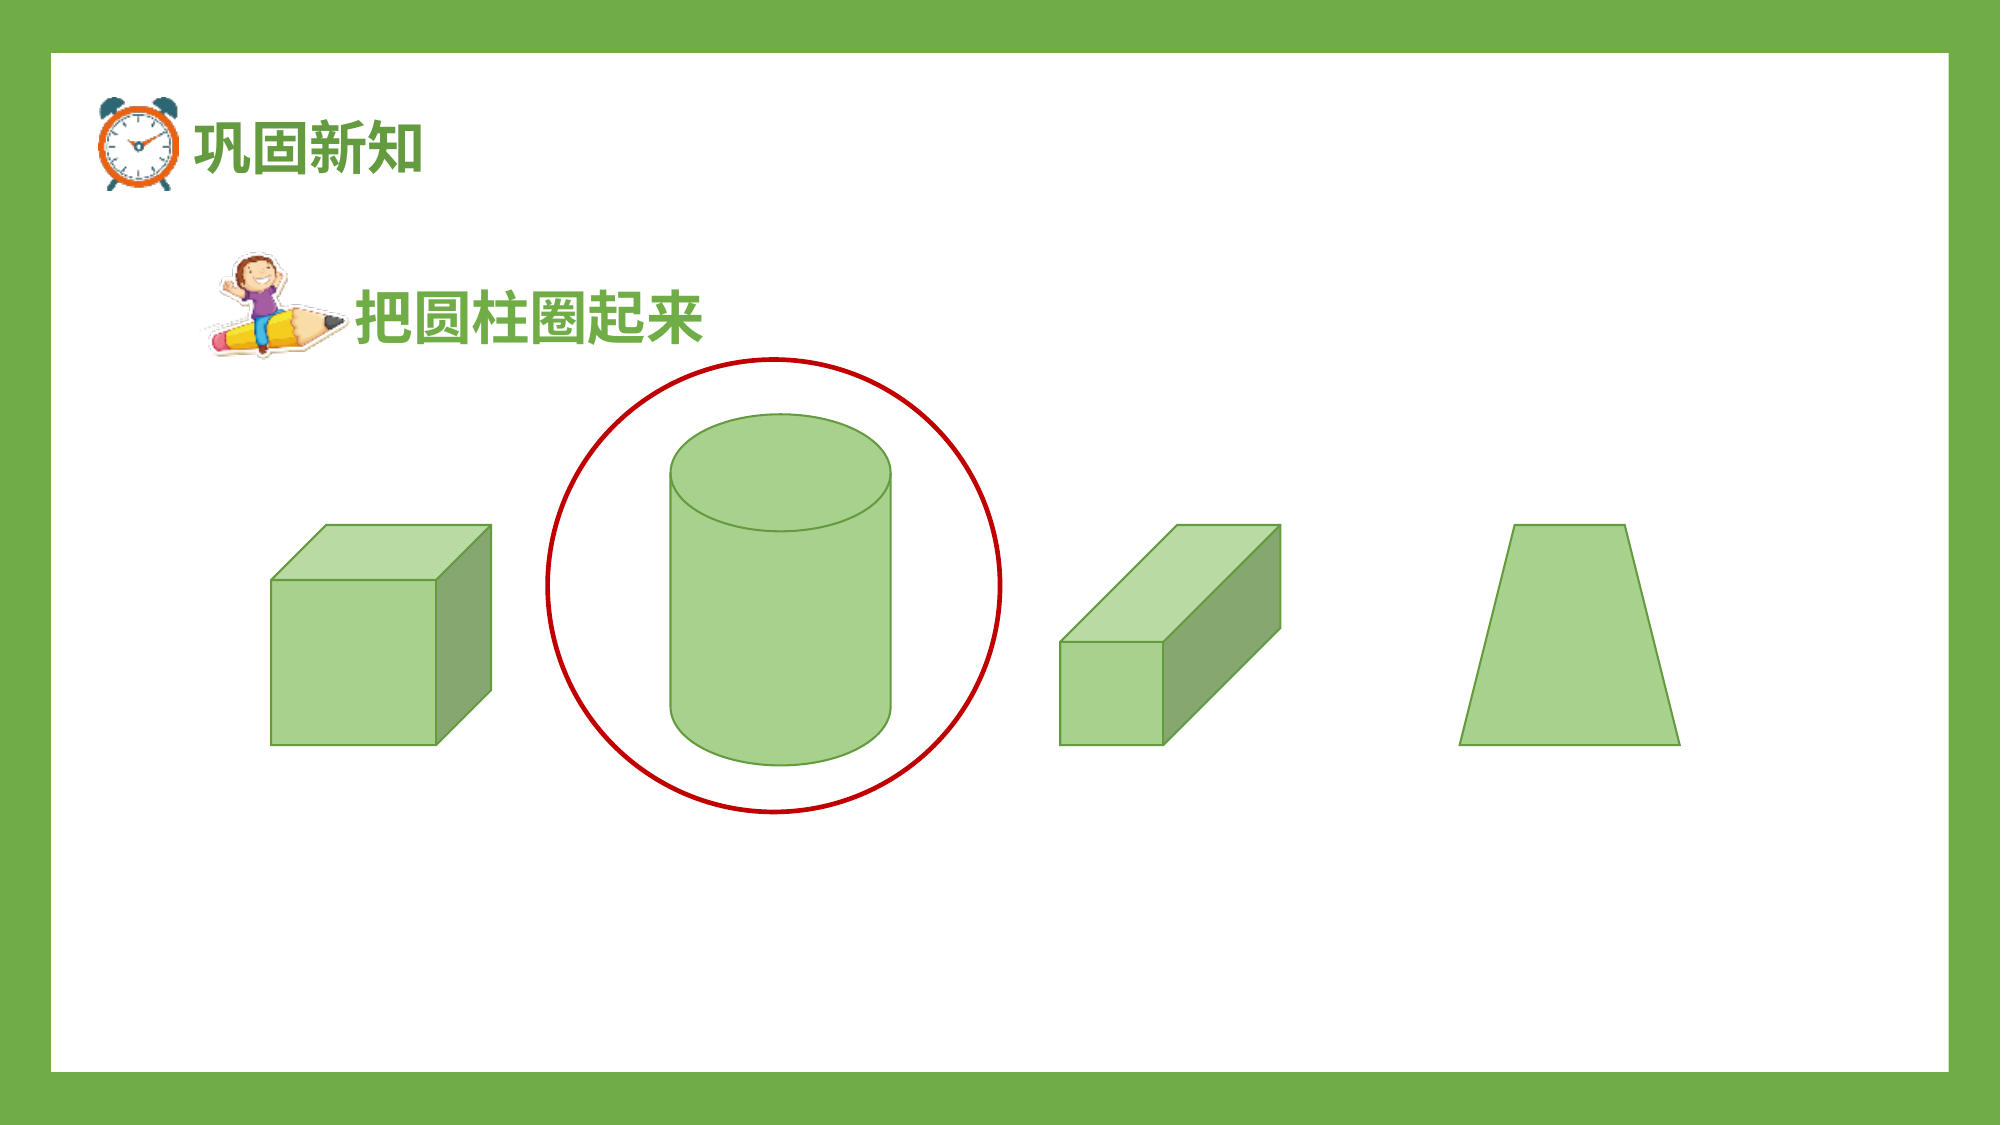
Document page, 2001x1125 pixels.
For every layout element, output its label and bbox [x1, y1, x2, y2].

text_box [178, 239, 1478, 394]
text_box [1458, 523, 1682, 747]
text_box [97, 97, 554, 191]
text_box [270, 523, 493, 747]
text_box [1059, 523, 1282, 747]
text_box [546, 394, 1002, 813]
